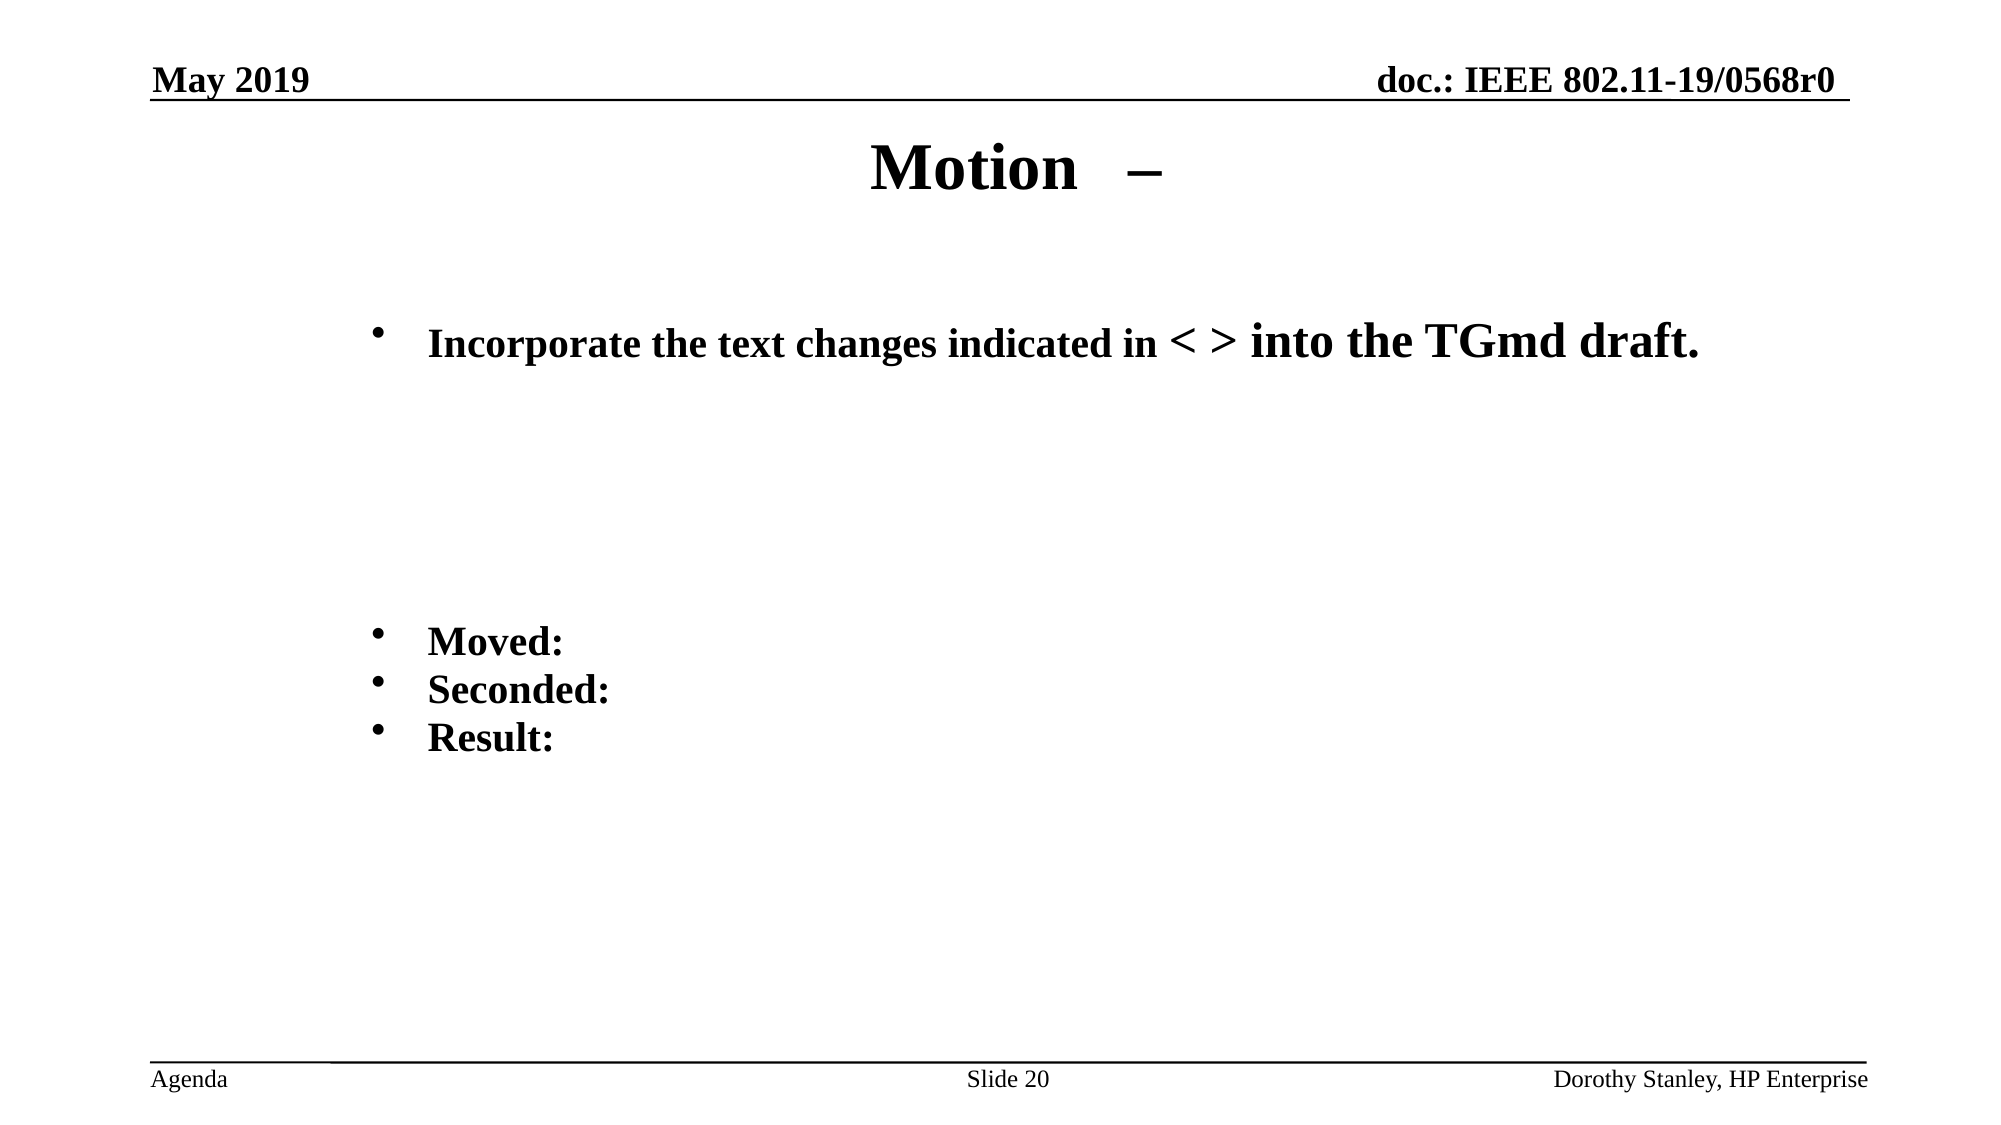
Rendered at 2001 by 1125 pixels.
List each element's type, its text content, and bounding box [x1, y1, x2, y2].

slide_number Slide 20 [966, 1062, 1051, 1093]
title Motion – [200, 75, 1850, 250]
footer Dorothy Stanley, HP Enterprise [1549, 1062, 1869, 1093]
list Incorporate the text changes indicated in < > into the TGmd draft. Moved: Seconded: Result: [356, 251, 1911, 1002]
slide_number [152, 54, 567, 100]
